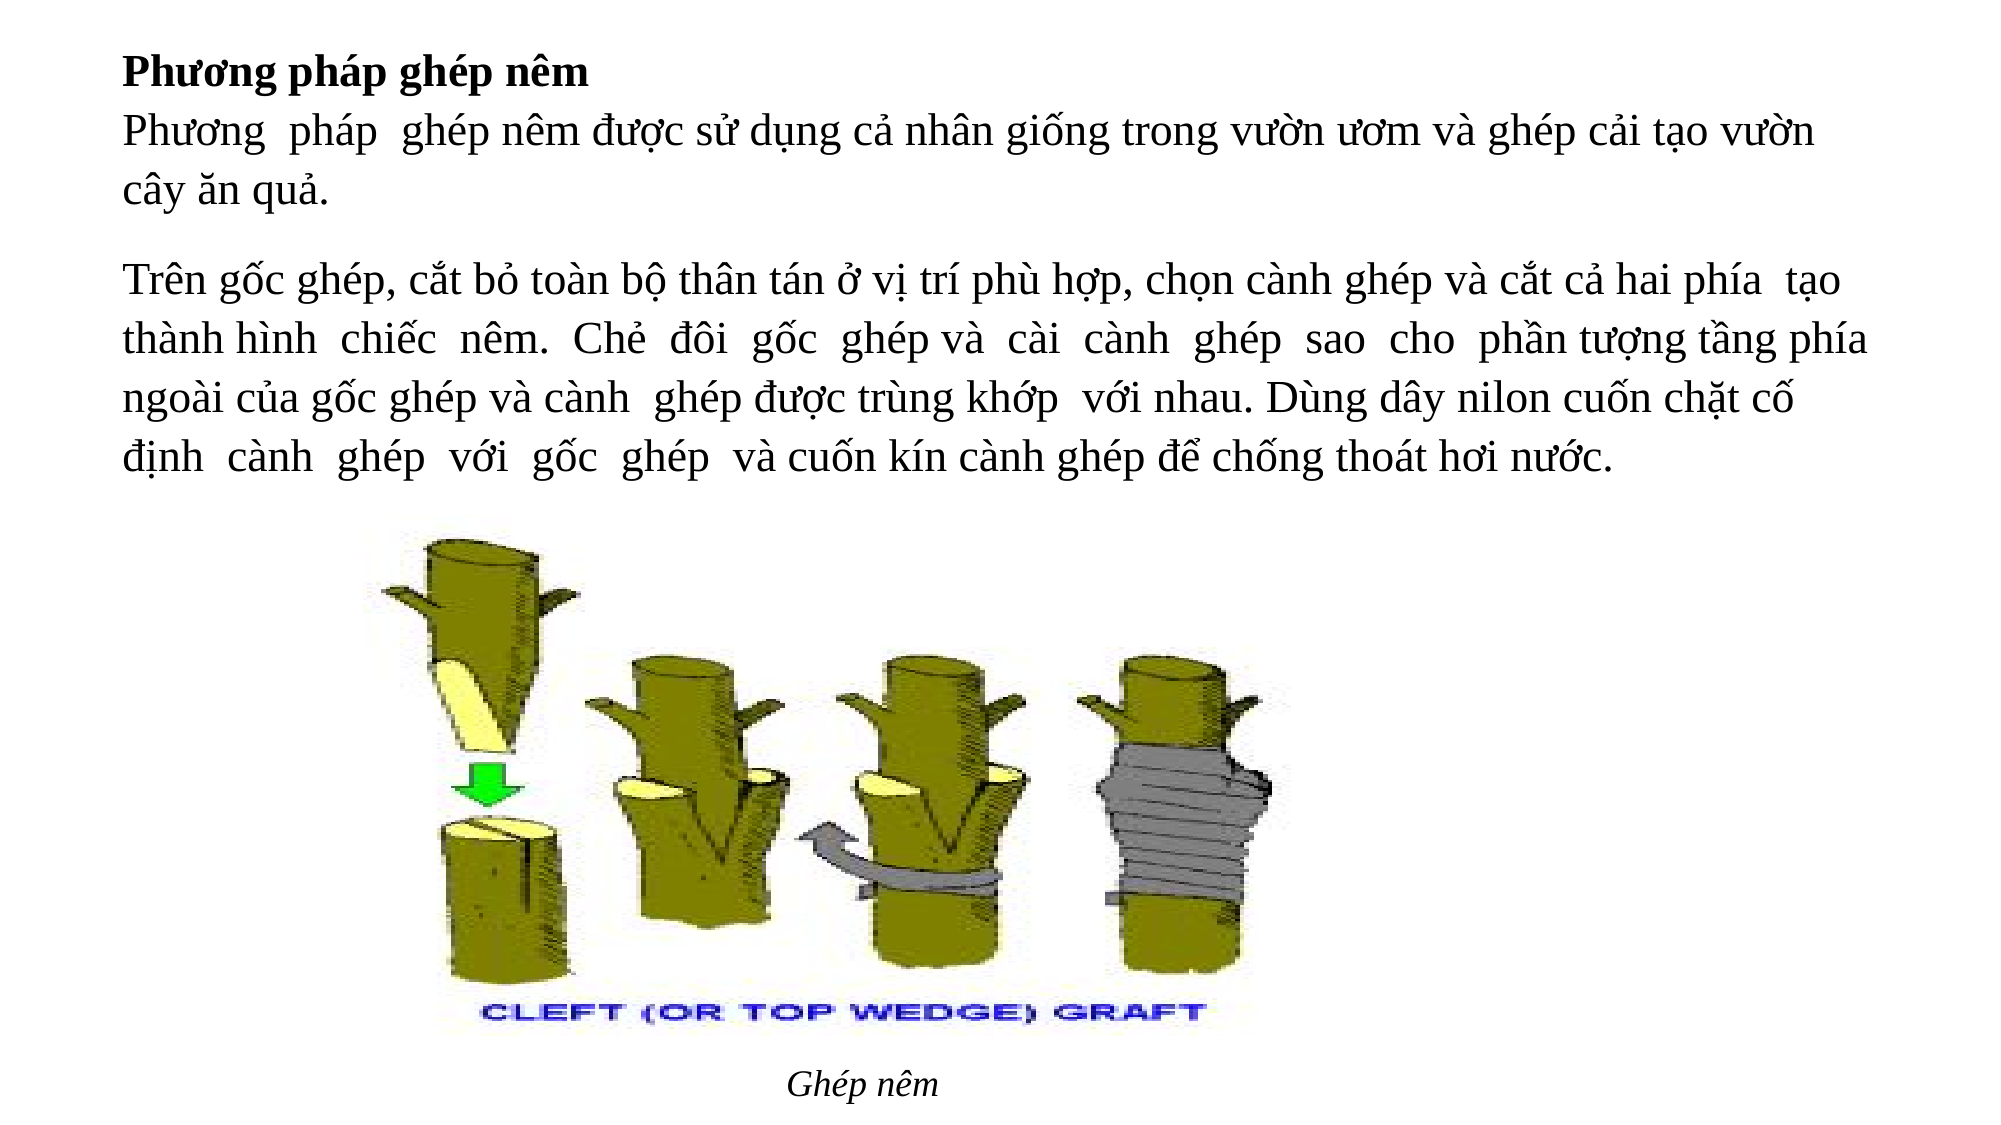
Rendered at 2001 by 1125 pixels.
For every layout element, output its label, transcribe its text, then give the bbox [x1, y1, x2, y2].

text_box Ghép nêm [771, 1048, 955, 1112]
text_box Phương pháp ghép nêm Phương pháp ghép nêm được sử dụng cả nhân giống trong vườn ươm và ghép cải tạo vườn cây ăn quả. Trên gốc ghép, cắt bỏ toàn bộ thân tán ở vị trí phù hợp, chọn cành ghép và cắt cả hai phía tạo thành hình chiếc nêm. Chẻ đôi gốc ghép và cài cành ghép sao cho phần tượng tầng phía ngoài của gốc ghép và cành ghép được trùng khớp với nhau. Dùng dây nilon cuốn chặt cố định cành ghép với gốc ghép và cuốn kín cành ghép để chống thoát hơi nước. [107, 29, 1889, 488]
picture [363, 515, 1296, 1036]
